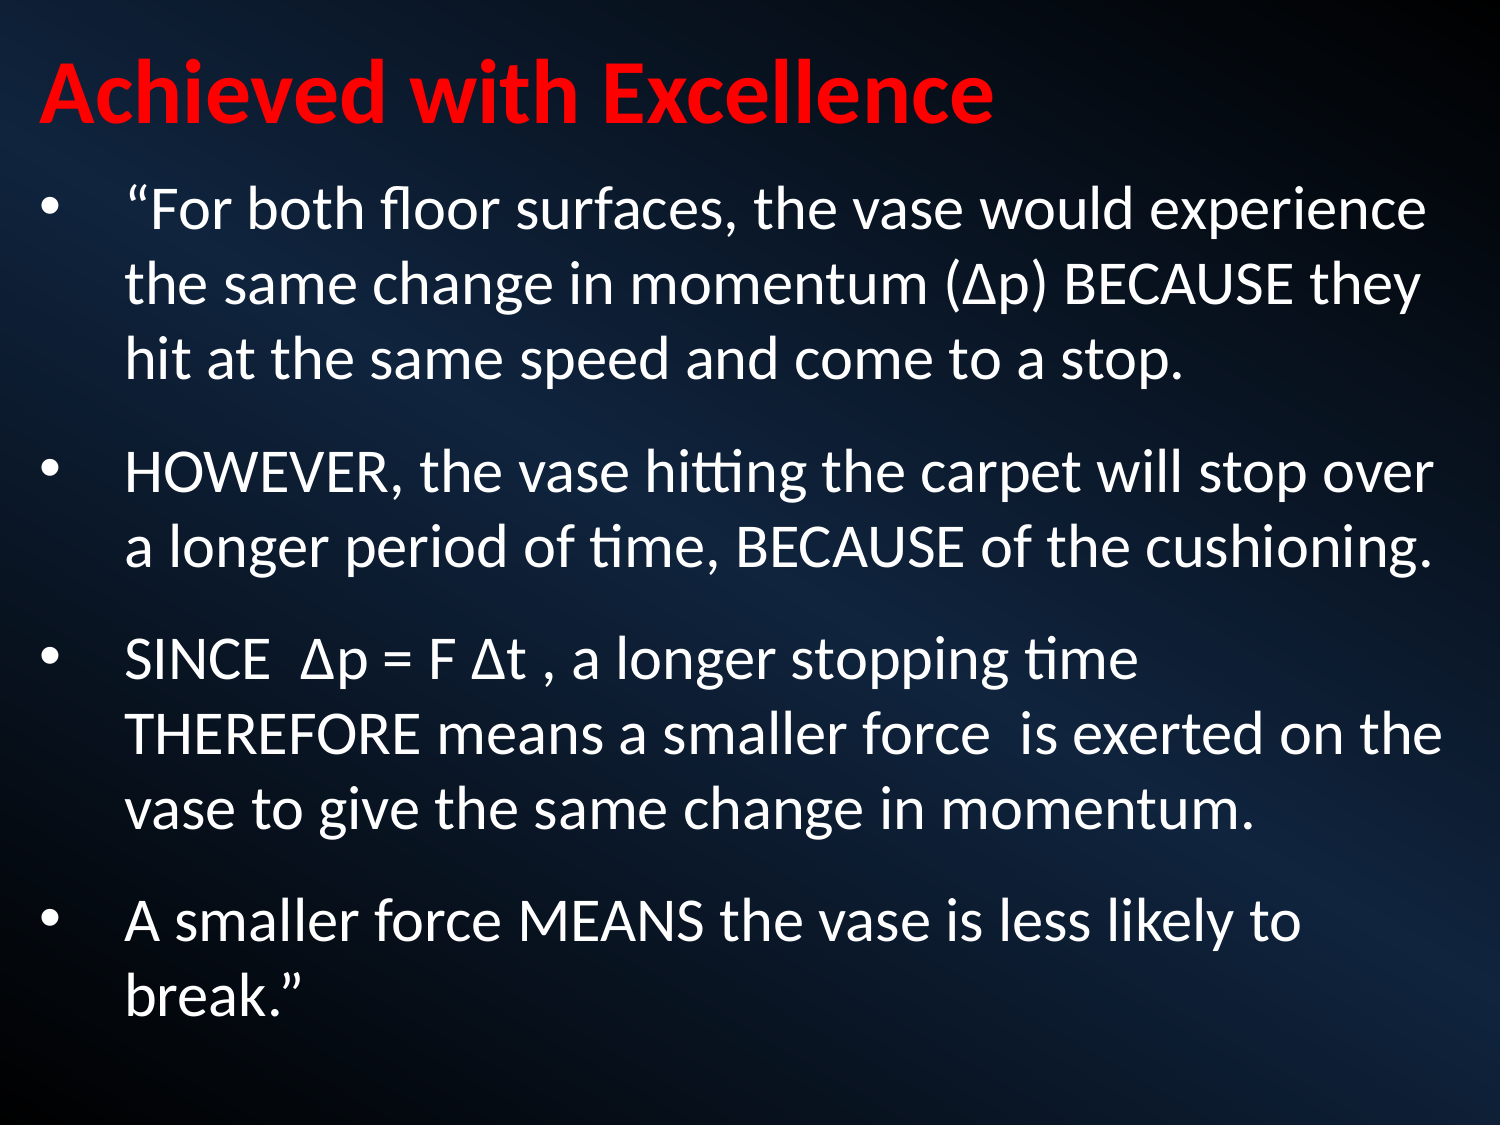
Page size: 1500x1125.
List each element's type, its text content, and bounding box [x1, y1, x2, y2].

text_box Achieved with Excellence “For both floor surfaces, the vase would experience the same change in momentum (Δp) BECAUSE they hit at the same speed and come to a stop. HOWEVER, the vase hitting the carpet will stop over a longer period of time, BECAUSE of the cushioning. SINCE Δp = F Δt , a longer stopping time THEREFORE means a smaller force is exerted on the vase to give the same change in momentum. A smaller force MEANS the vase is less likely to break.” [24, 24, 1463, 1037]
